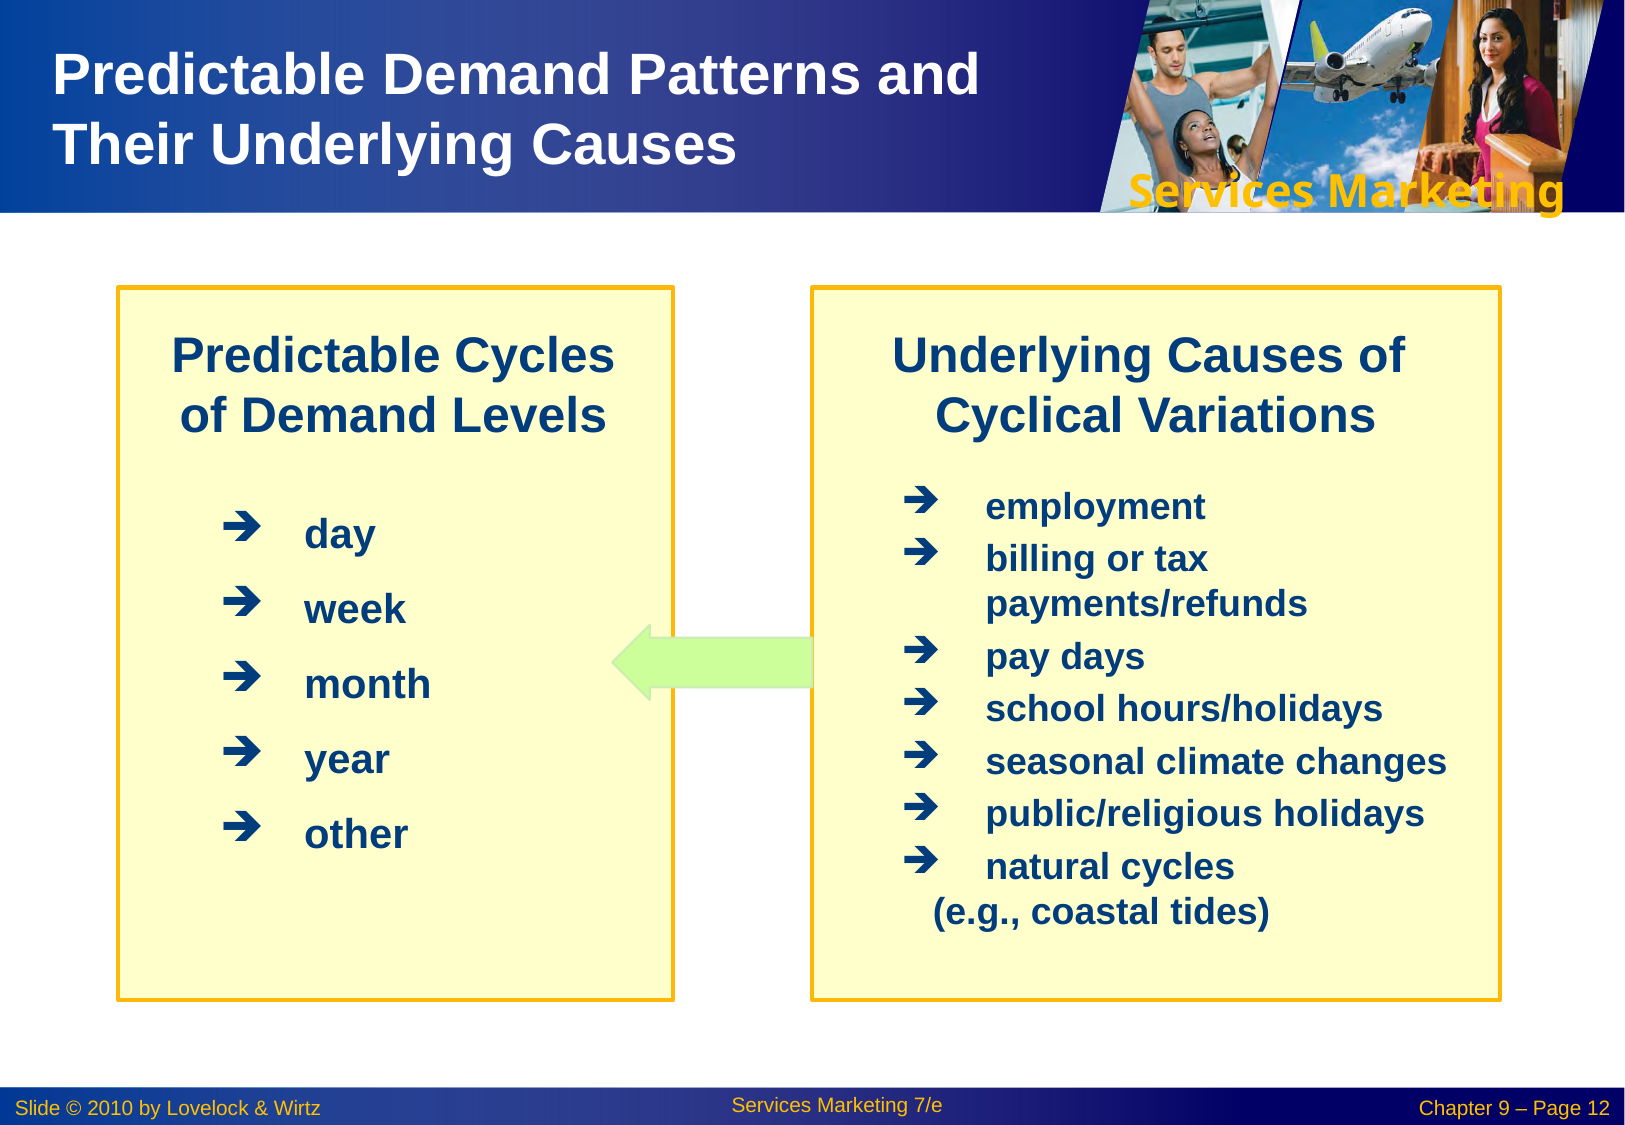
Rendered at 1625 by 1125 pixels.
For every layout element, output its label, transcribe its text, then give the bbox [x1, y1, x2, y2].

picture [1100, 0, 1604, 213]
picture [1162, 186, 1172, 192]
title Predictable Demand Patterns and Their Underlying Causes [36, 37, 1088, 176]
list Underlying Causes of Cyclical Variations [861, 299, 1451, 451]
list employment billing or tax payments/refunds pay days school hours/holidays seasonal climate changes public/religious holidays natural cycles (e.g., coastal tides) [886, 474, 1501, 981]
text_box [612, 624, 813, 700]
list day week month year other [111, 499, 676, 1006]
text_box [810, 285, 1502, 1002]
text_box [116, 285, 675, 499]
list Predictable Cycles of Demand Levels [136, 311, 651, 451]
picture [1546, 187, 1556, 202]
